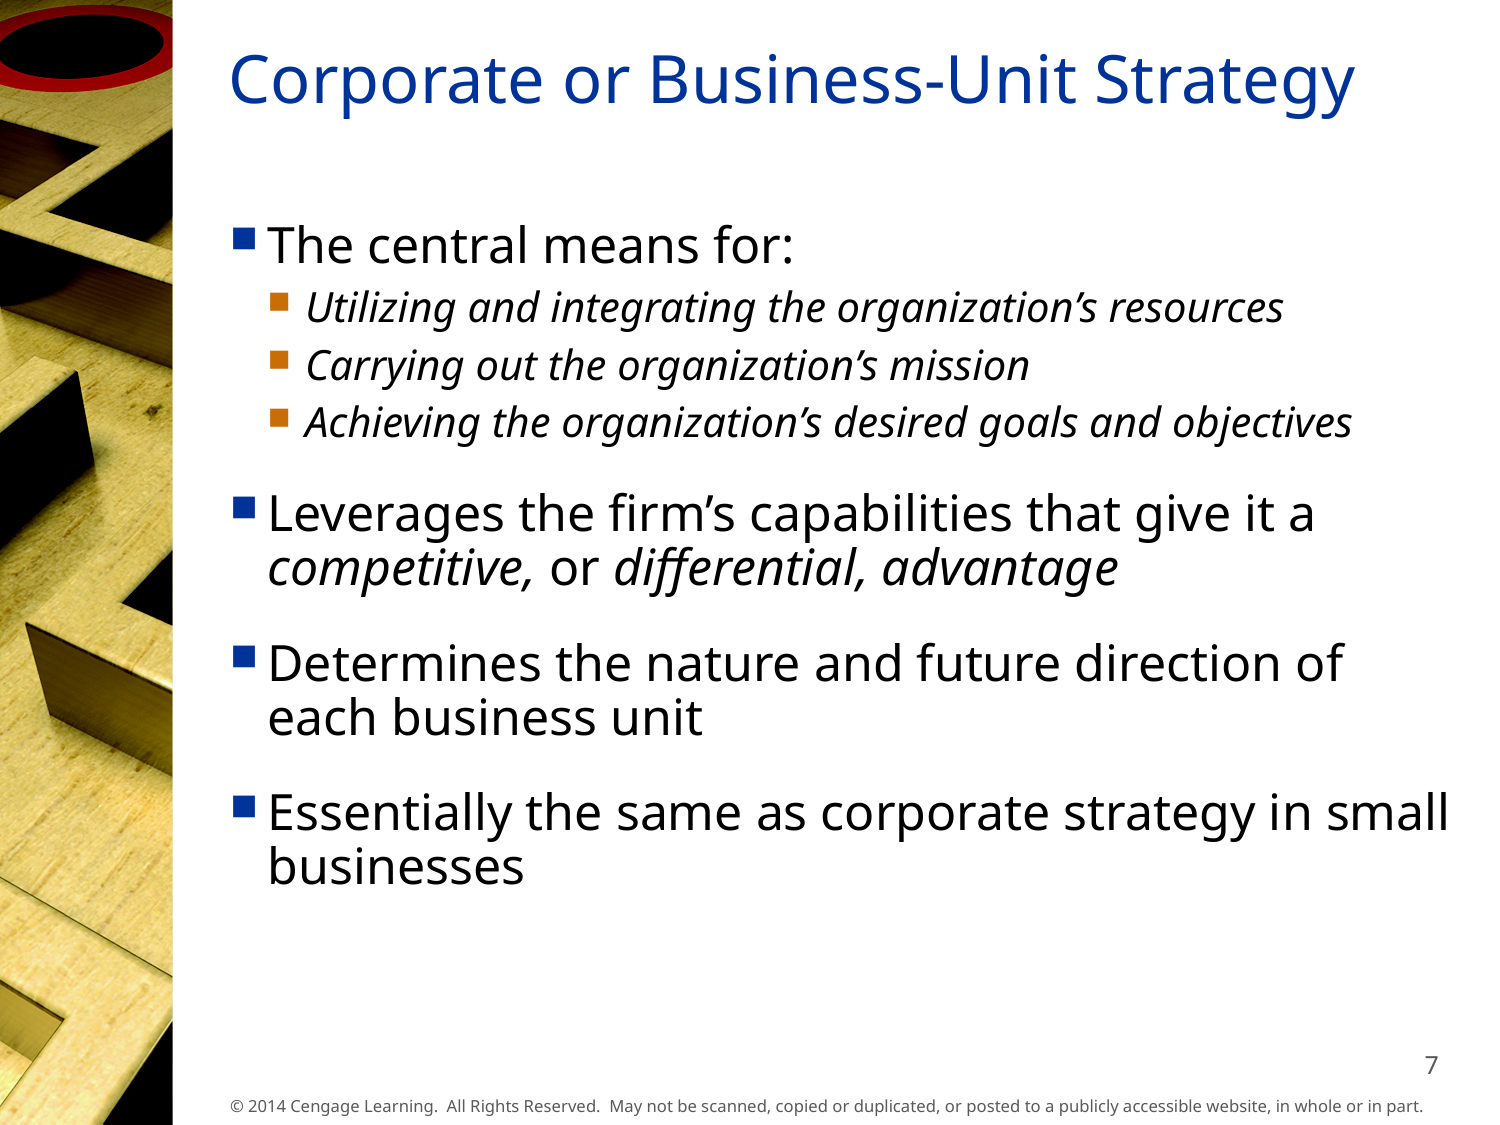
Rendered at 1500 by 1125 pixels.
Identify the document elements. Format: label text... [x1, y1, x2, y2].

picture [0, 0, 173, 1125]
slide_number 7 [1386, 1037, 1478, 1097]
list The central means for: Utilizing and integrating the organization’s resources Carrying out the organization’s mission Achieving the organization’s desired goals and objectives Leverages the firm’s capabilities that give it a competitive, or differential, advantage Determines the nature and future direction of each business unit Essentially the same as corporate strategy in small businesses [215, 212, 1478, 981]
title Corporate or Business-Unit Strategy [213, 29, 1454, 213]
